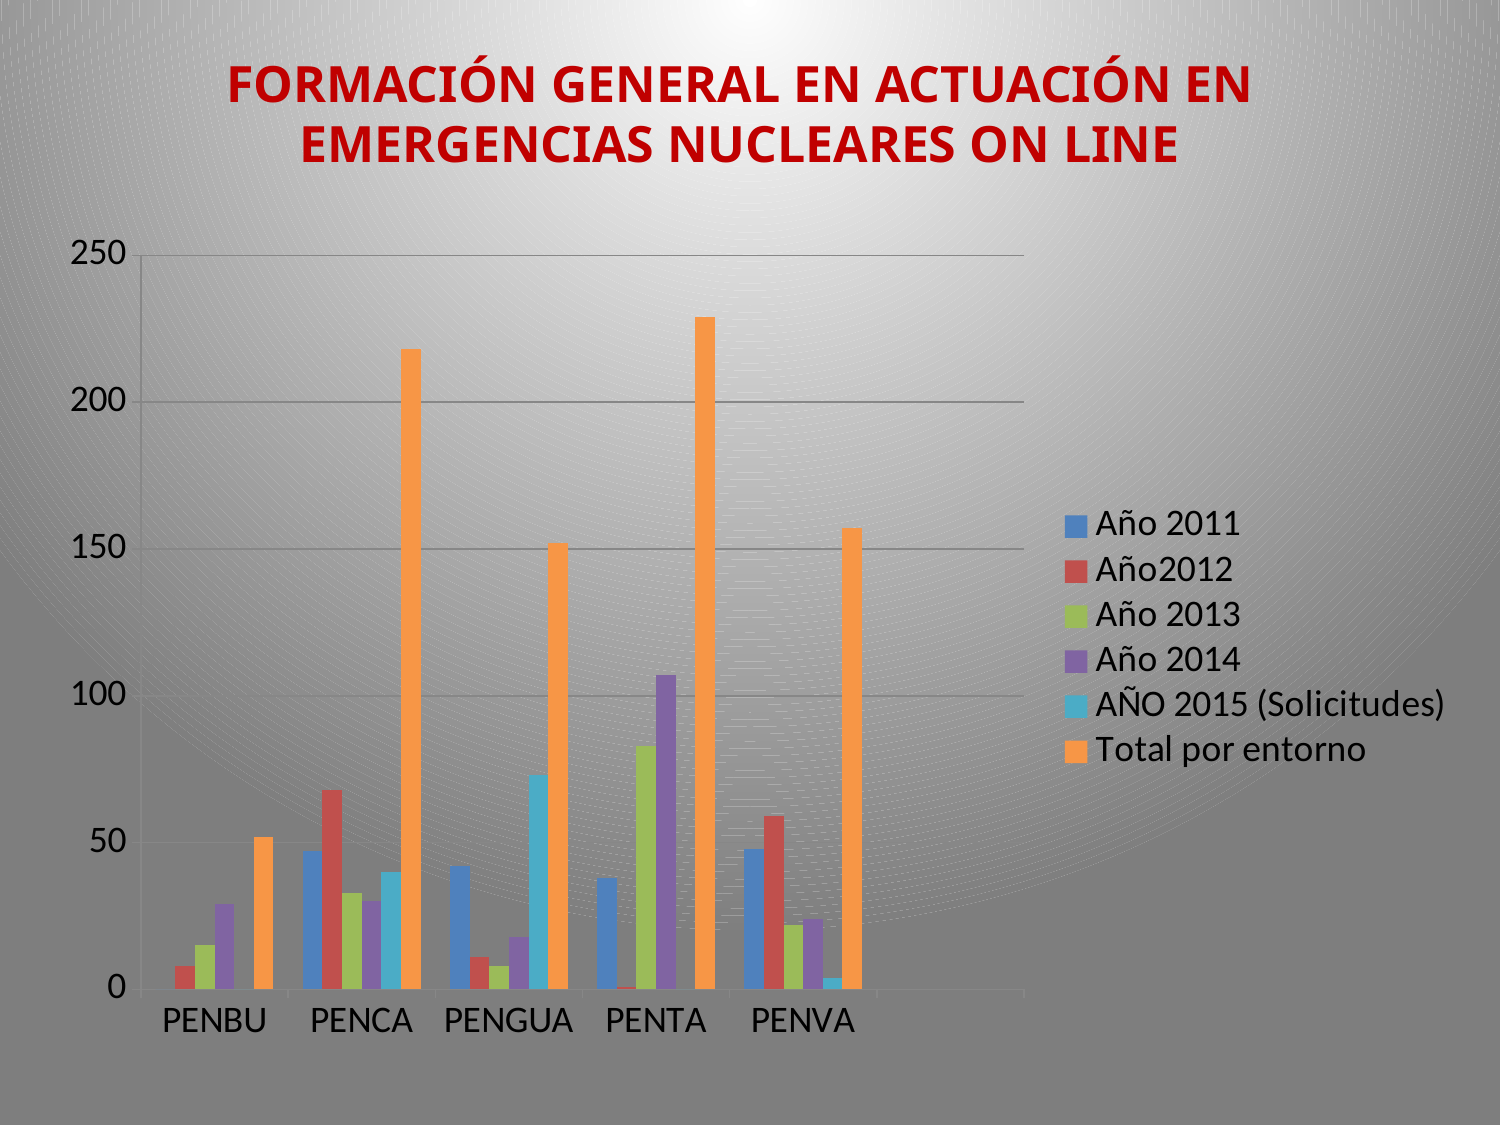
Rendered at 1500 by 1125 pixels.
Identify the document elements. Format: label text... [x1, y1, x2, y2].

chart [41, 219, 1471, 1059]
title FORMACIÓN GENERAL EN ACTUACIÓN EN EMERGENCIAS NUCLEARES ON LINE [64, 18, 1416, 207]
